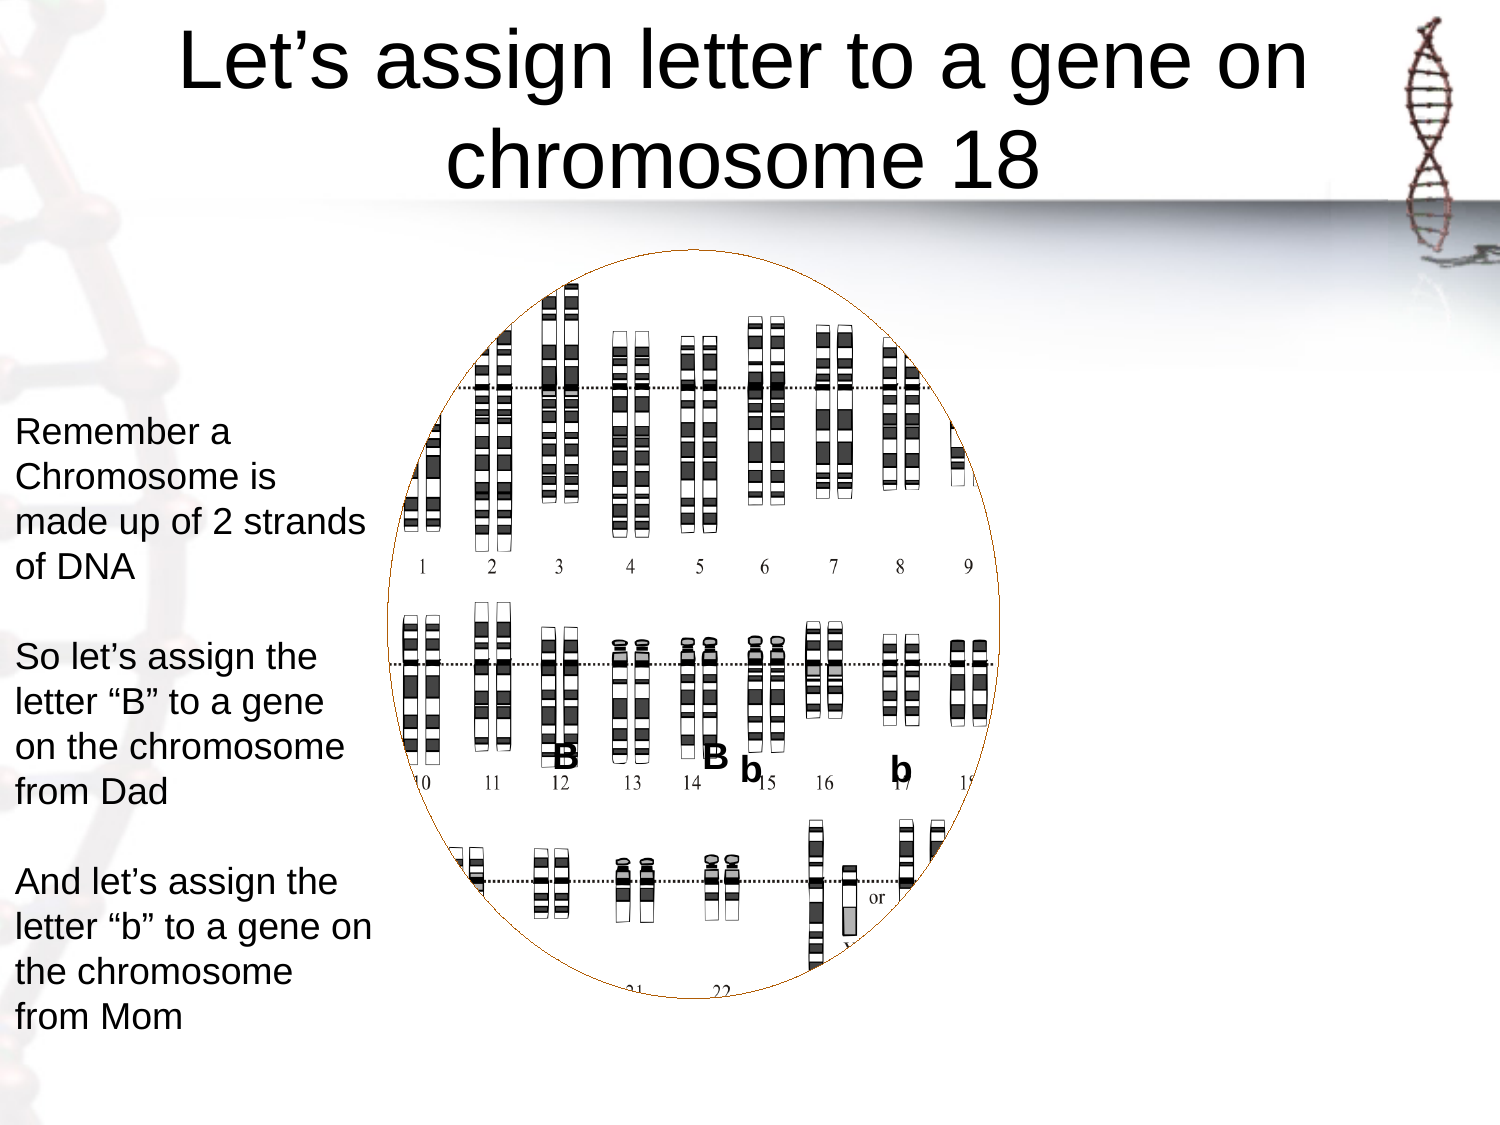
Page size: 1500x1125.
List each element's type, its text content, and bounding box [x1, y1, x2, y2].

title Let’s assign letter to a gene on chromosome 18 [37, 27, 1450, 182]
picture [0, 0, 1500, 1125]
text_box Remember a Chromosome is made up of 2 strands of DNA So let’s assign the letter “B” to a gene on the chromosome from Dad And let’s assign the letter “b” to a gene on the chromosome from Mom [0, 399, 388, 1045]
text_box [537, 724, 813, 786]
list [387, 249, 1001, 999]
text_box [724, 737, 1001, 799]
